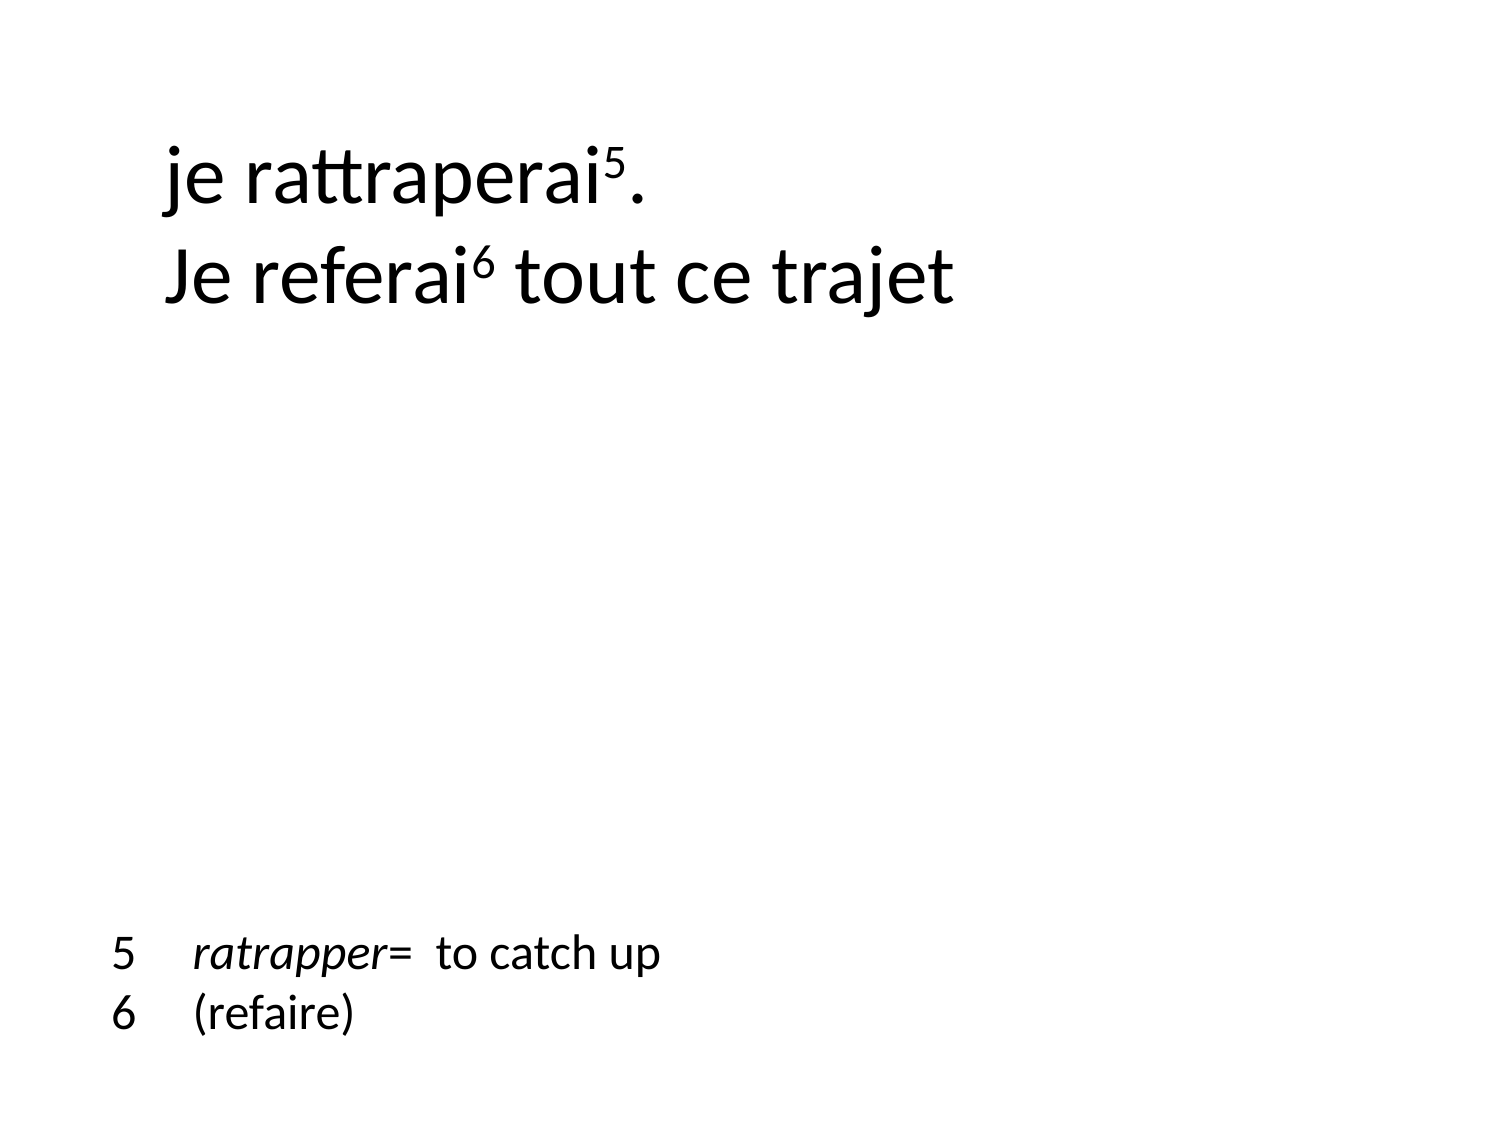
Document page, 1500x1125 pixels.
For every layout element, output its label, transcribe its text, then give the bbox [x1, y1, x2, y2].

text_box je rattraperai5. Je referai6 tout ce trajet [150, 112, 1150, 328]
text_box 5 ratrapper= to catch up 6 (refaire) [96, 912, 789, 1048]
